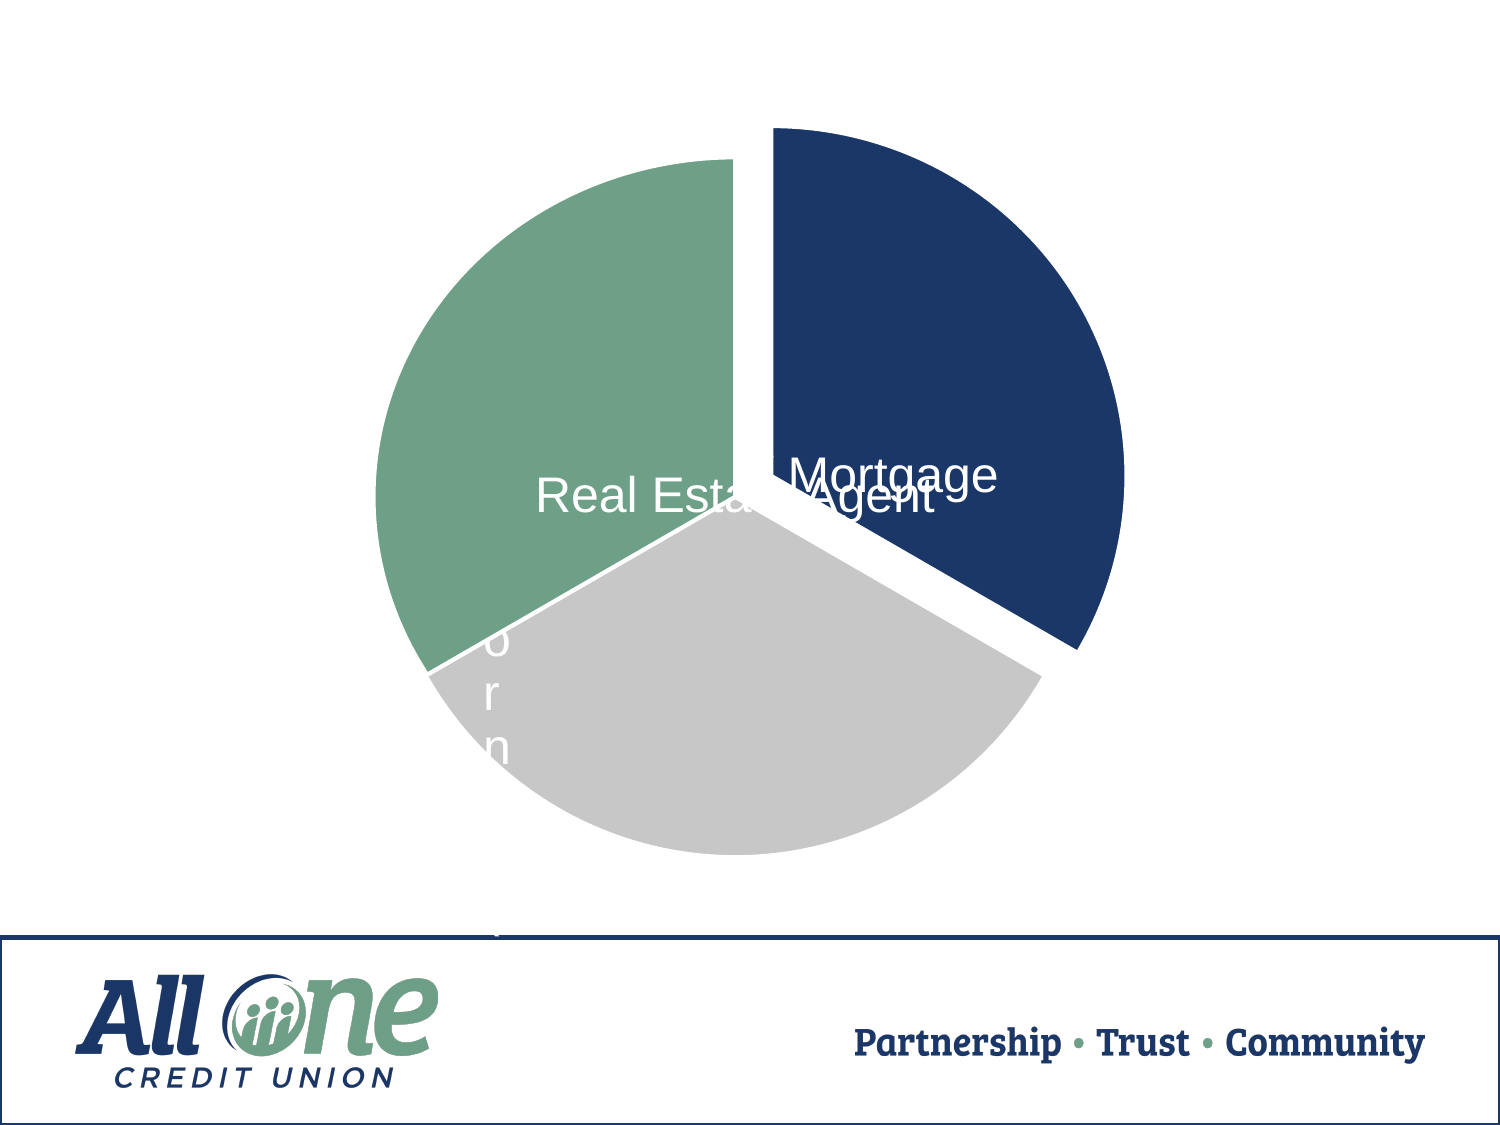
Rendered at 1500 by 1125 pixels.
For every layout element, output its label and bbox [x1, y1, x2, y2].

picture [75, 974, 438, 1088]
picture [855, 1026, 1425, 1064]
text_box [80, 74, 1419, 909]
